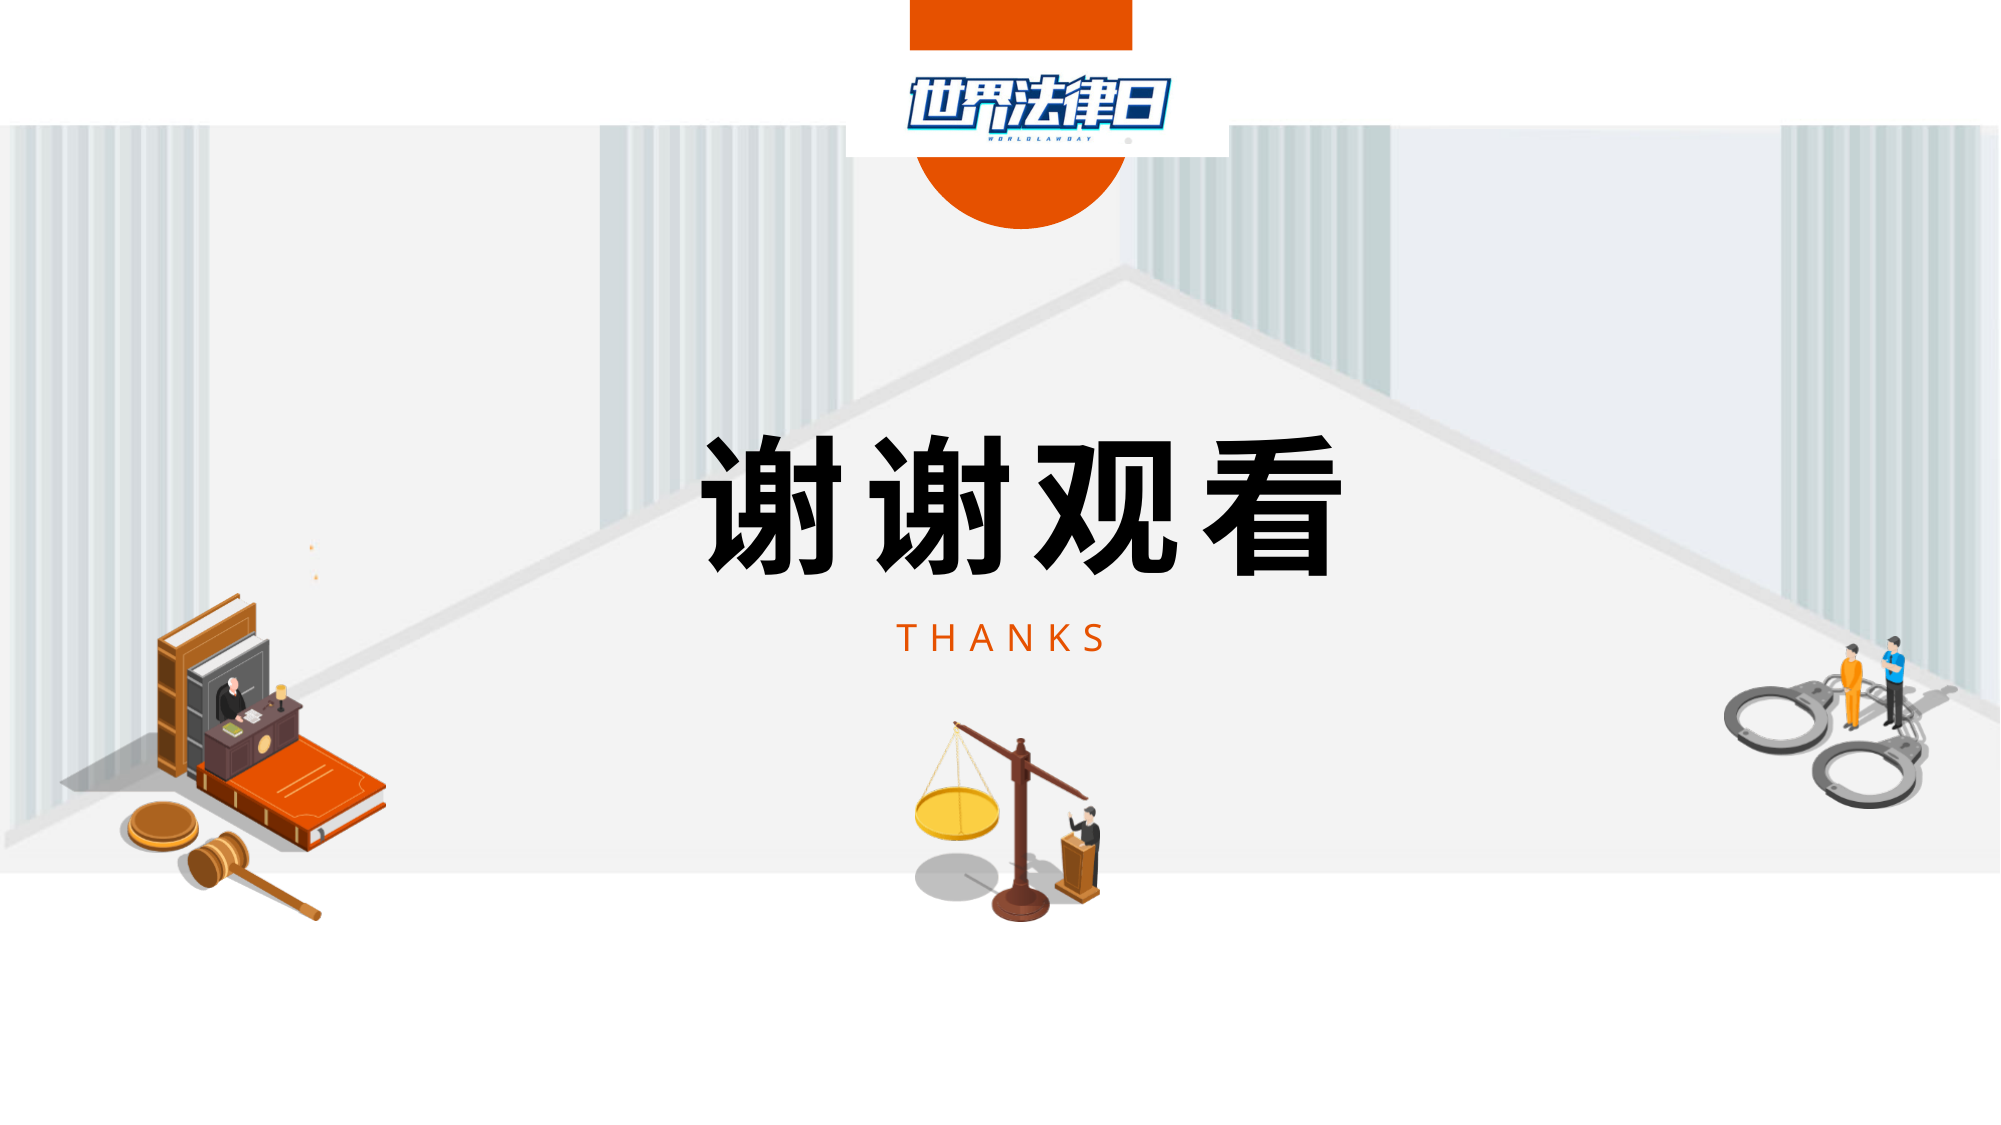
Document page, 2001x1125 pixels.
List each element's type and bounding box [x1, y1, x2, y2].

picture [0, 0, 2000, 1125]
text_box [845, 0, 1229, 229]
